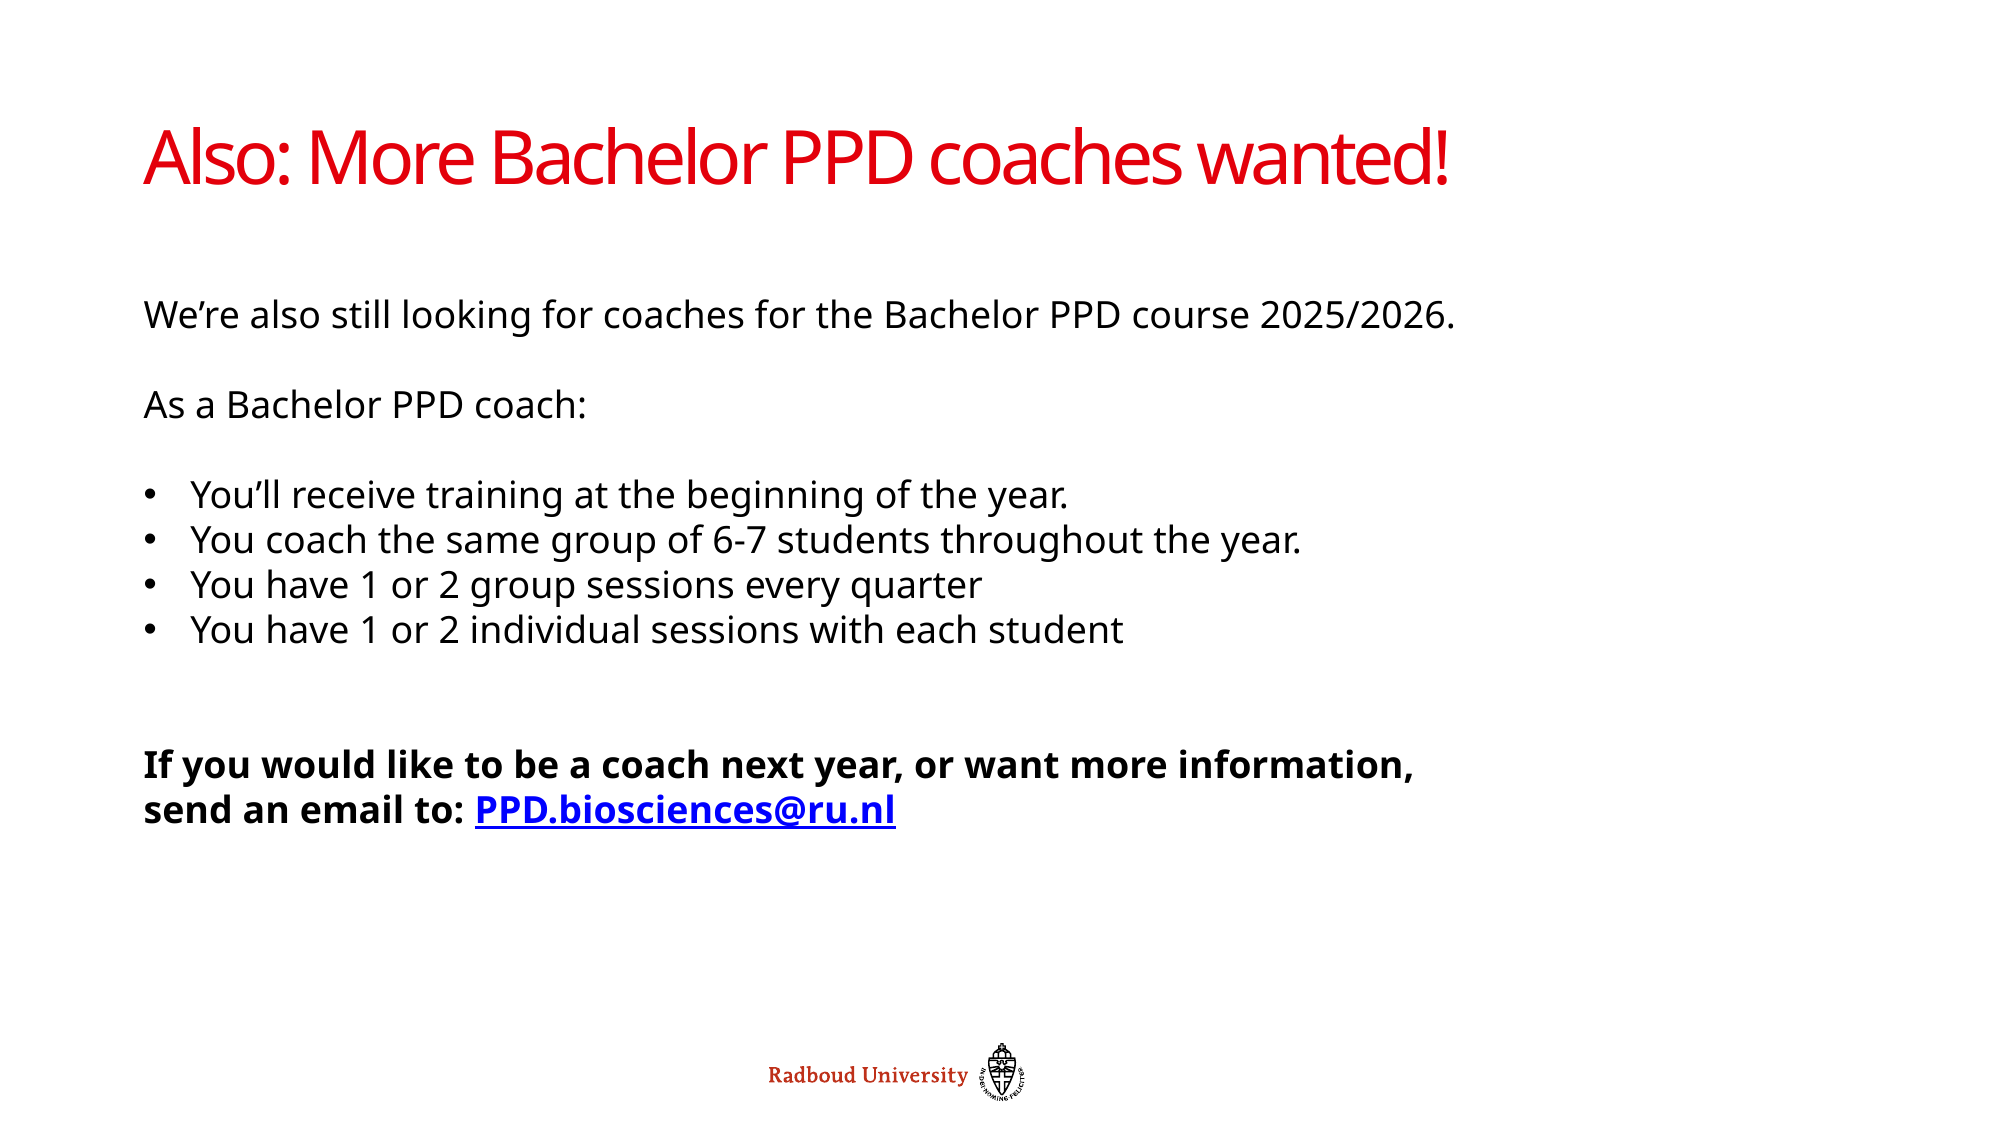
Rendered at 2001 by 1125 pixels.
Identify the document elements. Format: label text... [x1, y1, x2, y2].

title Also: More Bachelor PPD coaches wanted! [143, 109, 1603, 189]
text_box We’re also still looking for coaches for the Bachelor PPD course 2025/2026. As a Bachelor PPD coach: You’ll receive training at the beginning of the year. You coach the same group of 6-7 students throughout the year. You have 1 or 2 group sessions every quarter You have 1 or 2 individual sessions with each student If you would like to be a coach next year, or want more information, send an email to: PPD.biosciences@ru.nl [143, 290, 1550, 837]
